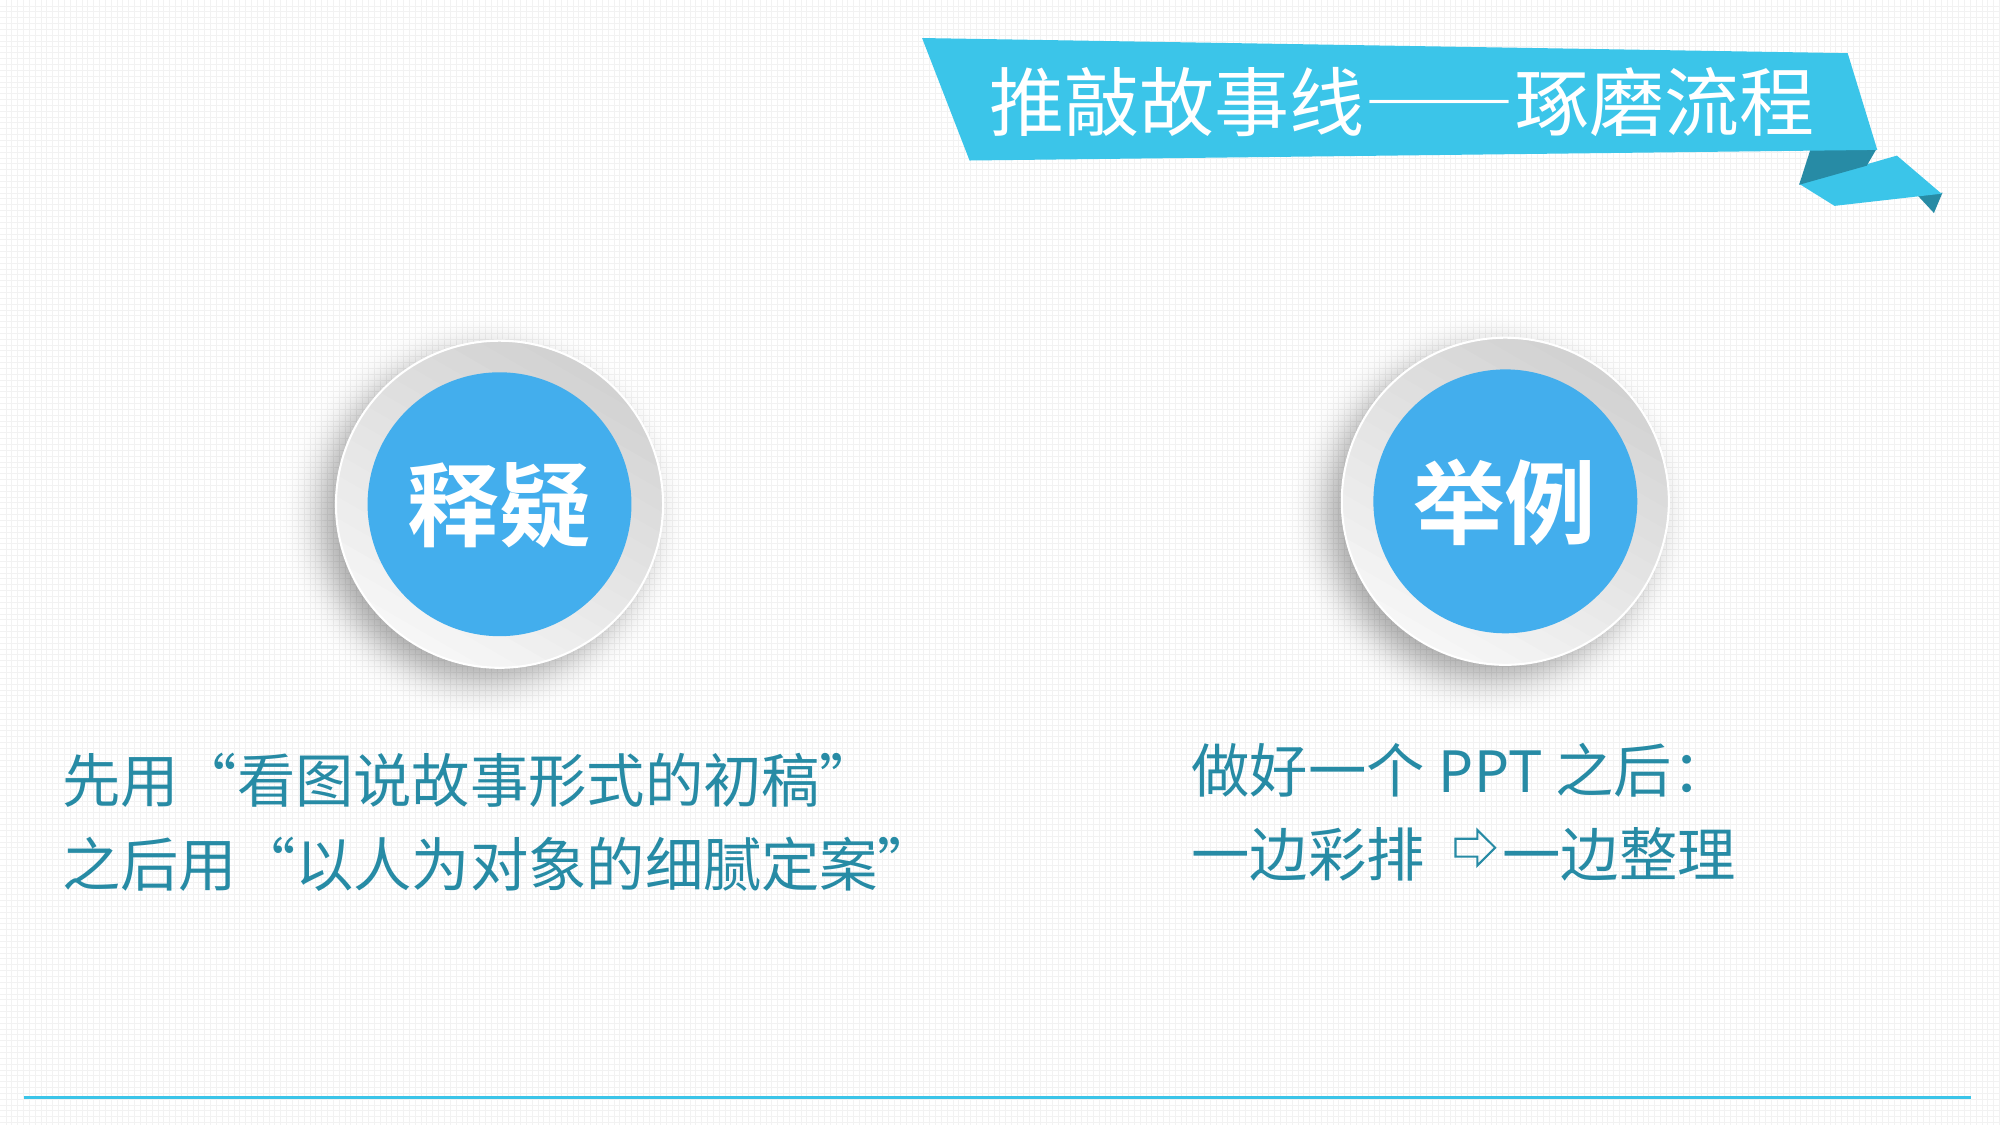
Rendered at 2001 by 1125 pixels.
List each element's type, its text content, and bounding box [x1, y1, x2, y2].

text_box 先用“看图说故事形式的初稿” 之后用“以人为对象的细腻定案” [47, 723, 952, 906]
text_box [922, 38, 1945, 214]
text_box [1341, 337, 1669, 665]
text_box 做好一个PPT之后： 一边彩排 一边整理 [1176, 712, 1834, 896]
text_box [335, 340, 664, 668]
text_box [1454, 827, 1497, 869]
